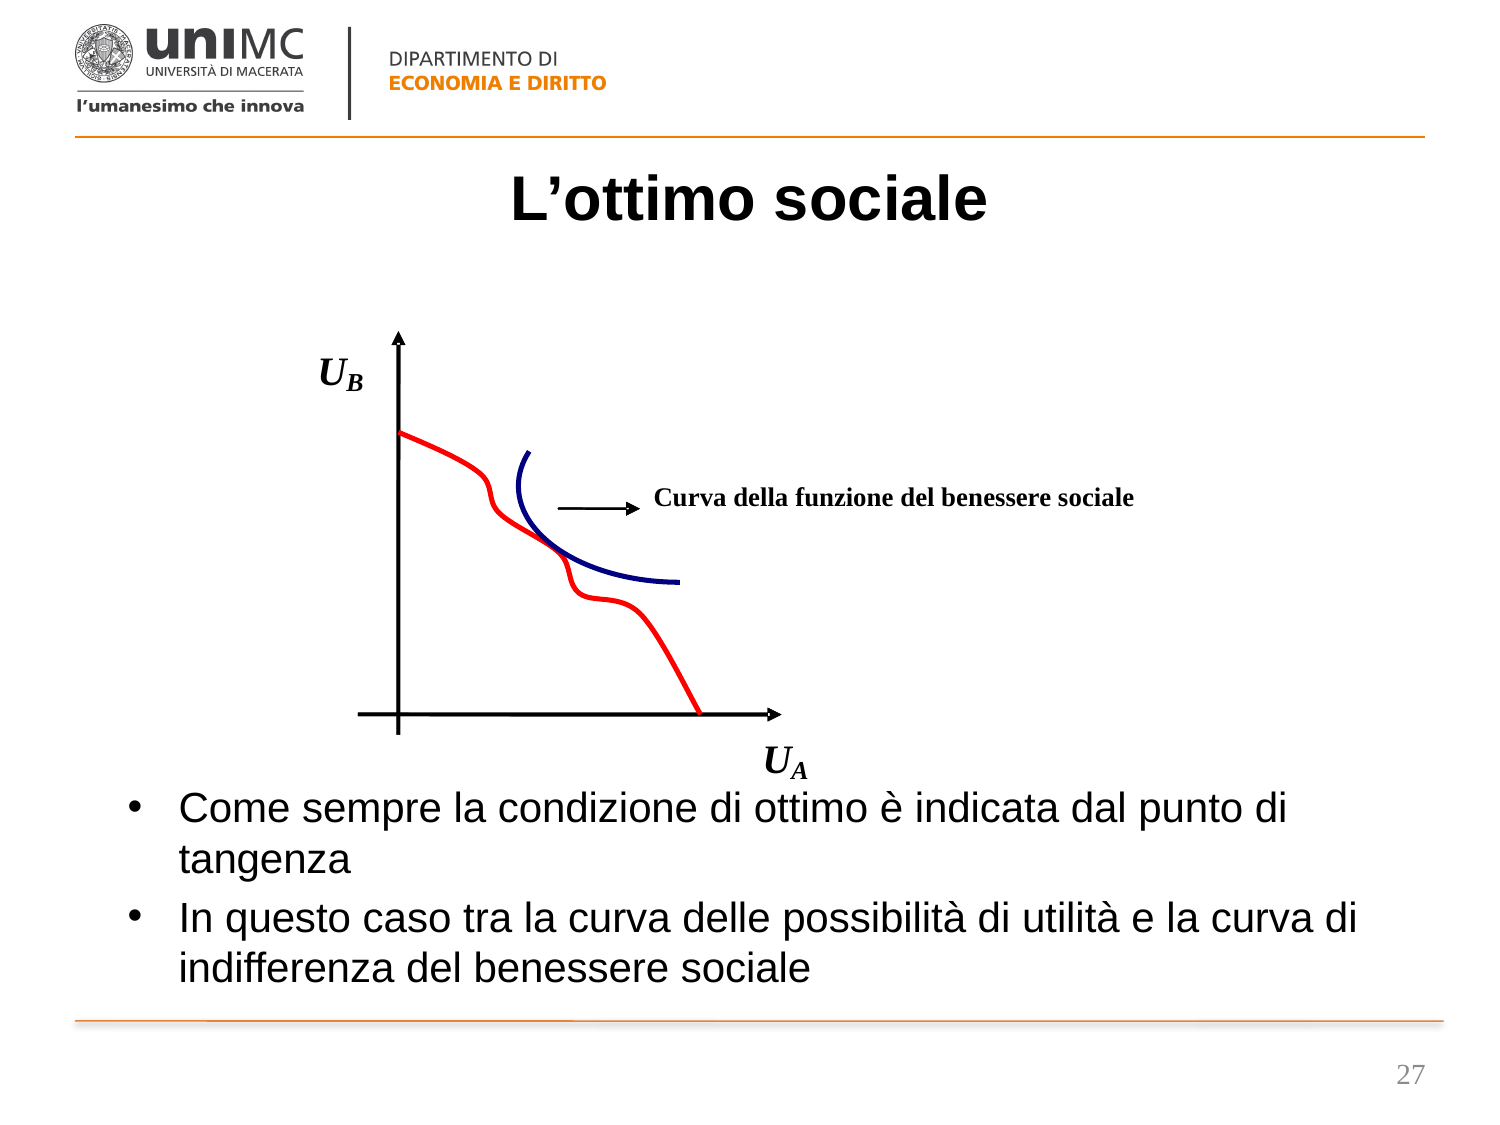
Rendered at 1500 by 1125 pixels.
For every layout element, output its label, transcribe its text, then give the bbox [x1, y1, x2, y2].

title L’ottimo sociale [75, 149, 1425, 241]
slide_number 27 [1091, 1042, 1442, 1103]
list Come sempre la condizione di ottimo è indicata dal punto di tangenza In questo caso tra la curva delle possibilità di utilità e la curva di indifferenza del benessere sociale [112, 773, 1388, 1000]
picture [75, 24, 1425, 138]
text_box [269, 327, 1159, 810]
